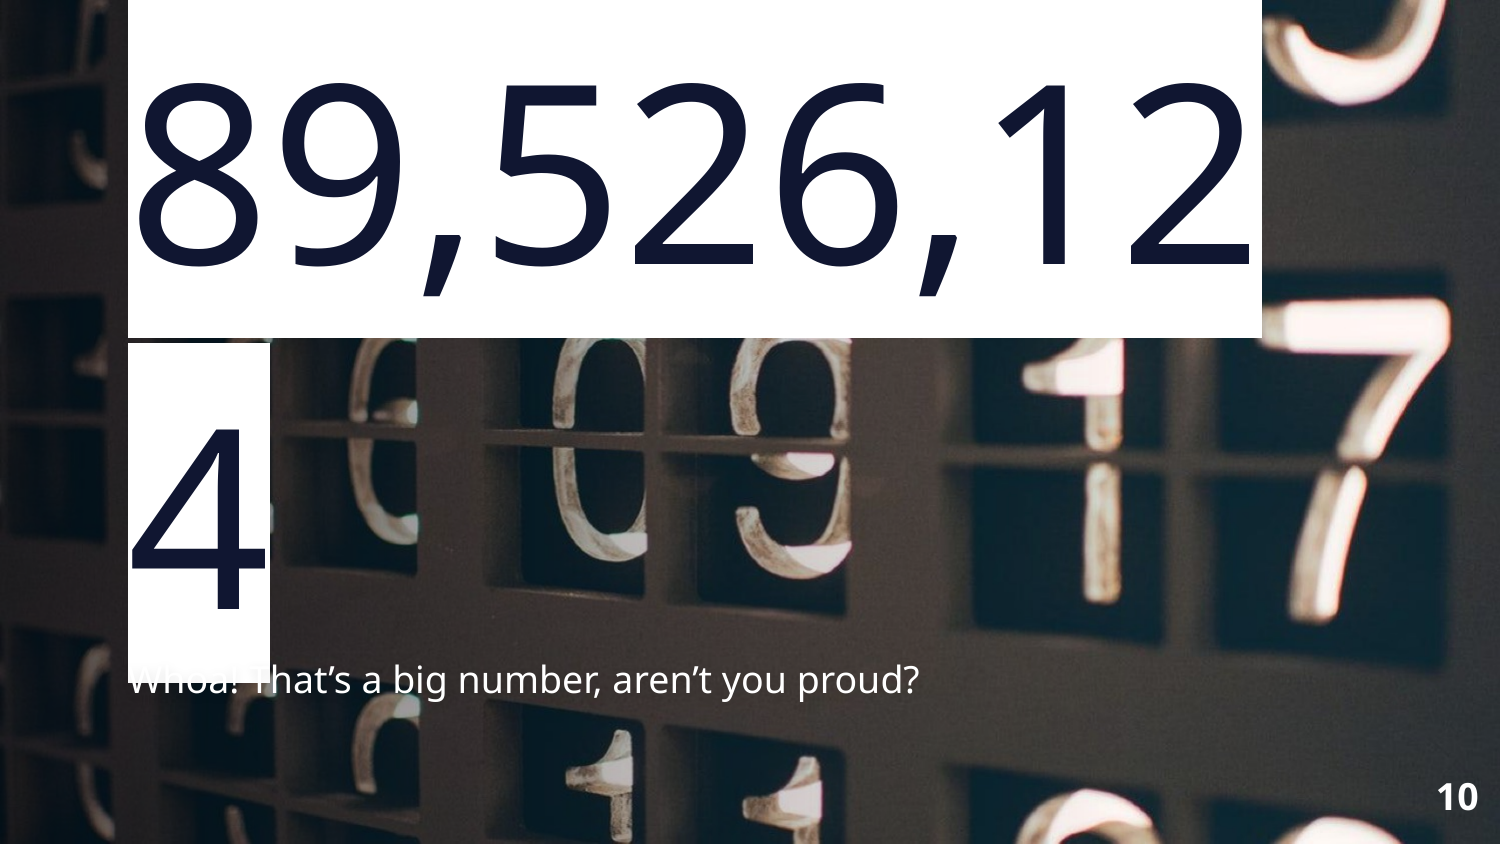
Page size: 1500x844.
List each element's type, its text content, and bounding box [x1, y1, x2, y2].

subtitle Whoa! That’s a big number, aren’t you proud? [112, 640, 1388, 770]
picture [0, 0, 1500, 844]
slide_number 10 [1407, 752, 1494, 844]
title 89,526,124 [112, 484, 1388, 640]
